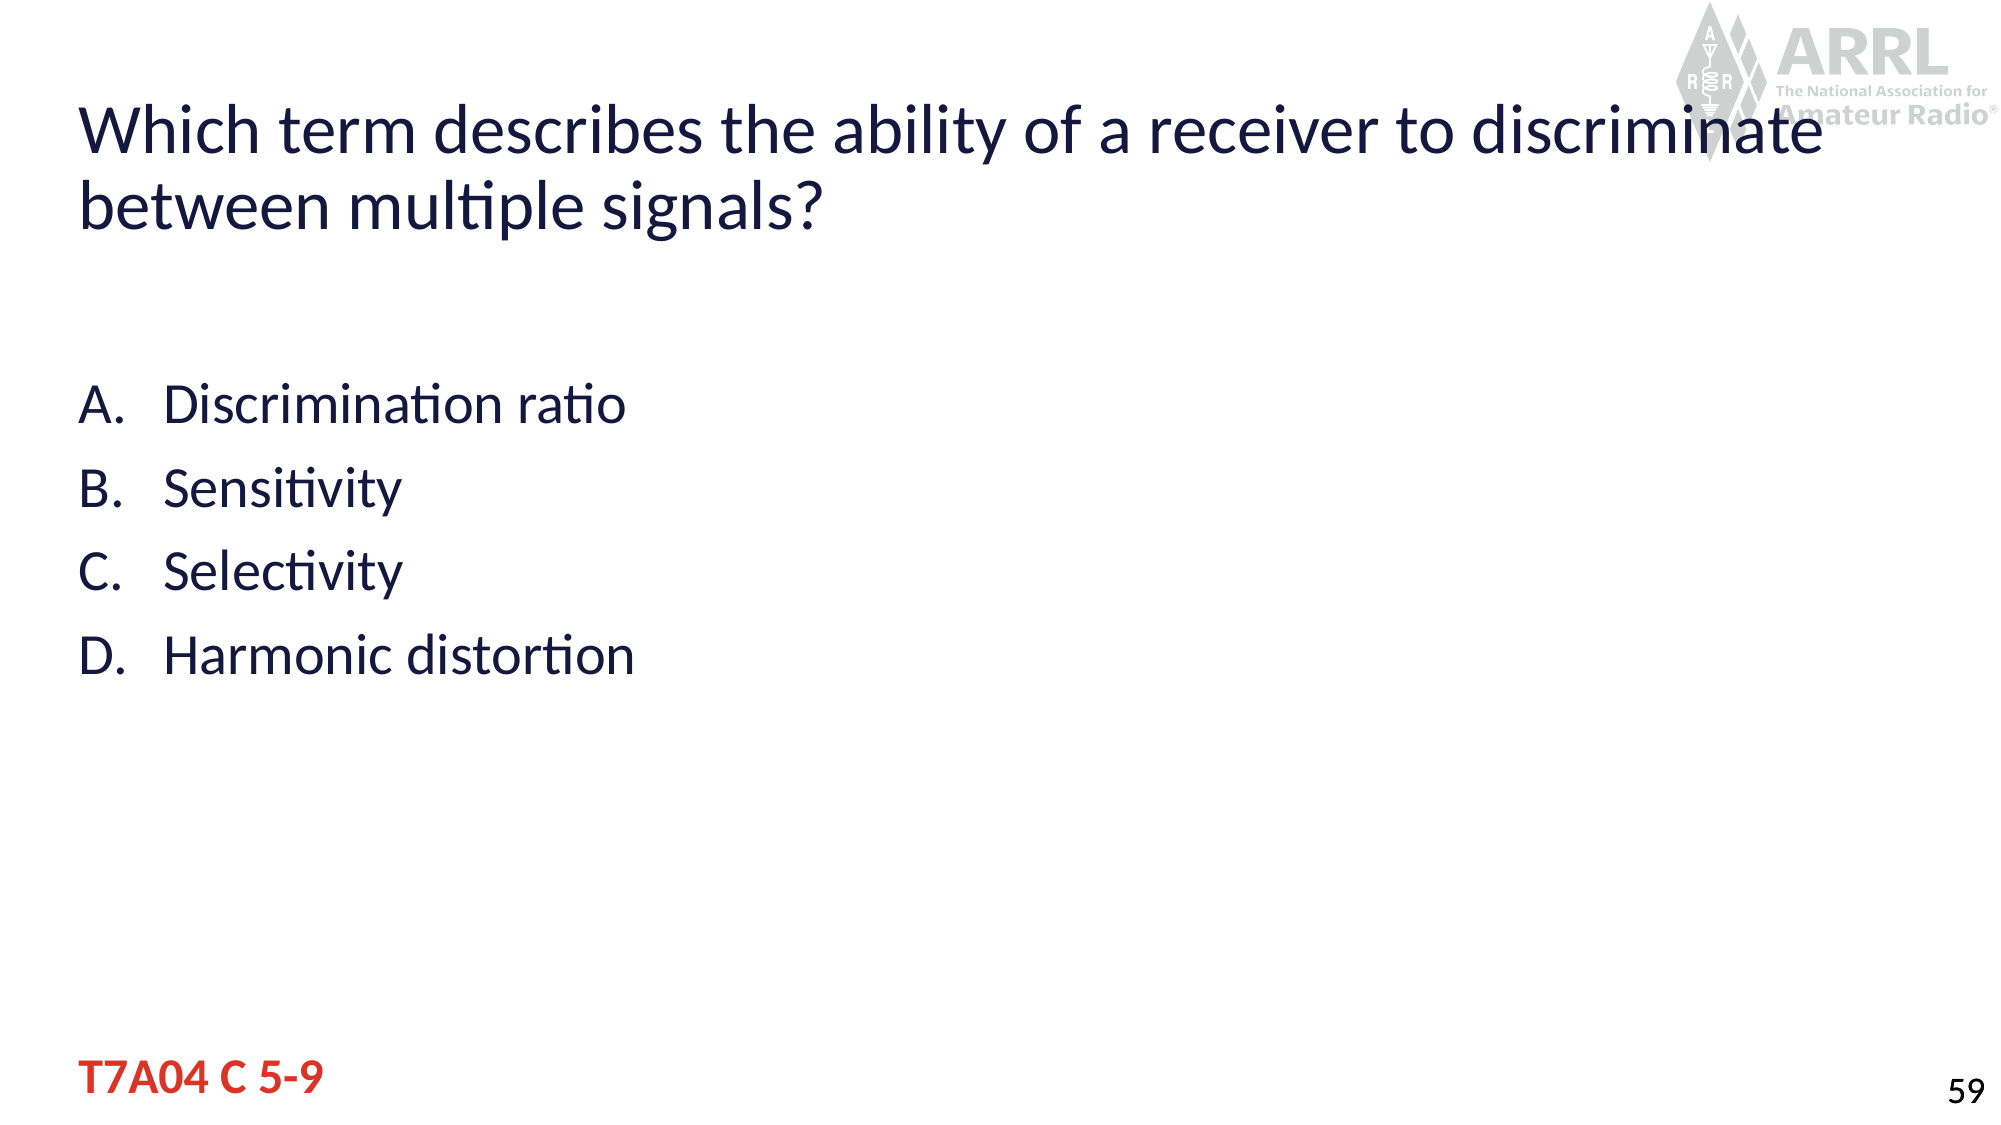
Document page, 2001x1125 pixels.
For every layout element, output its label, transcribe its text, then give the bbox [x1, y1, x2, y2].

title Which term describes the ability of a receiver to discriminate between multiple signals? [63, 59, 1863, 278]
text_box T7A04 C 5-9 [63, 1036, 921, 1112]
picture [1674, 0, 2000, 164]
list Discrimination ratio Sensitivity Selectivity Harmonic distortion [63, 365, 1863, 989]
